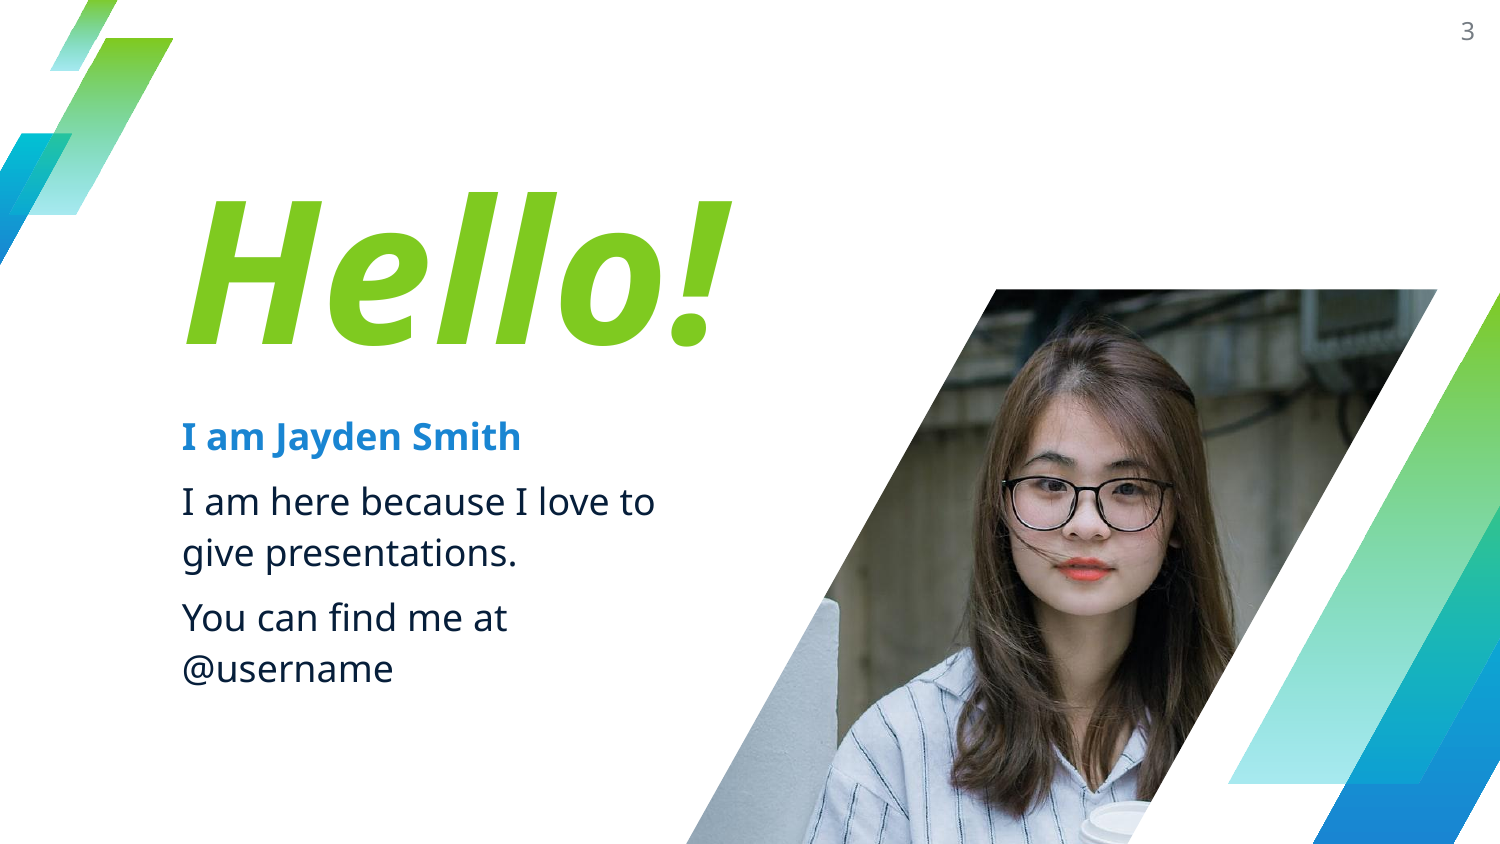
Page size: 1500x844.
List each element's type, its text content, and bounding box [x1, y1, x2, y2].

slide_number ‹#› [1403, 0, 1475, 65]
subtitle I am Jayden Smith I am here because I love to give presentations. You can find me at @username [181, 406, 680, 695]
title Hello! [181, 184, 853, 375]
picture [686, 289, 1438, 844]
